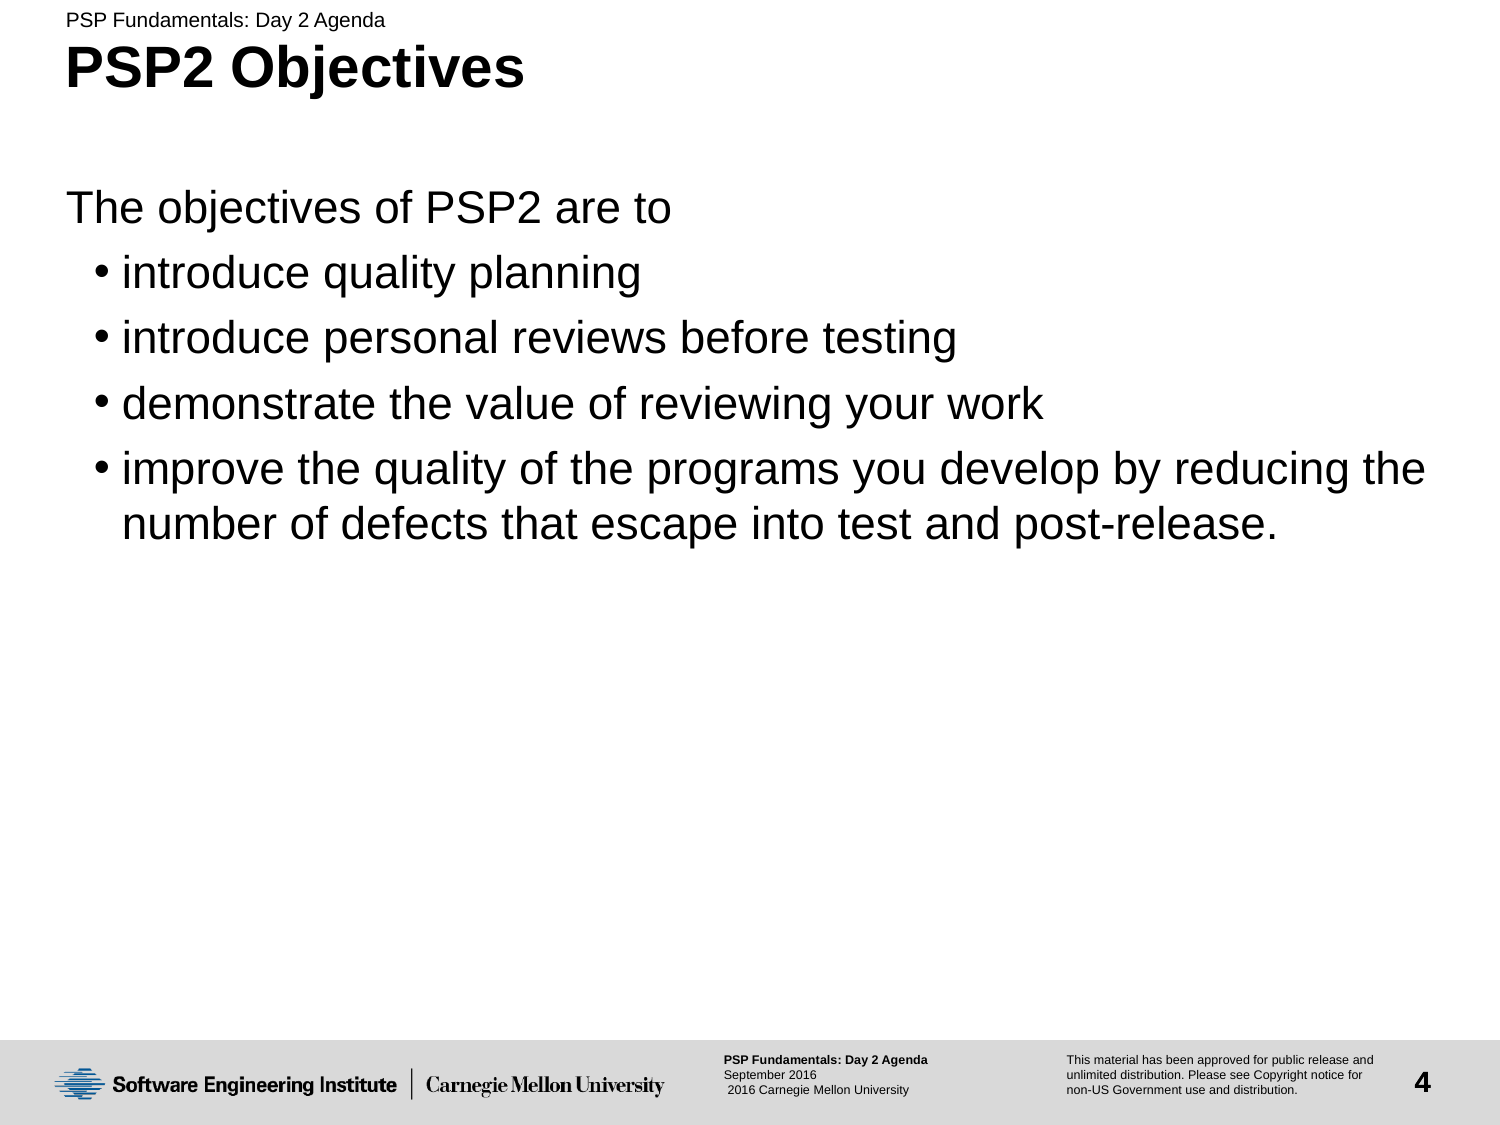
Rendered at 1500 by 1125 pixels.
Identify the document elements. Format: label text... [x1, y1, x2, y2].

list The objectives of PSP2 are to introduce quality planning introduce personal reviews before testing demonstrate the value of reviewing your work improve the quality of the programs you develop by reducing the number of defects that escape into test and post-release. [65, 177, 1431, 1000]
picture [46, 1061, 673, 1104]
title PSP2 Objectives [65, 37, 1430, 148]
